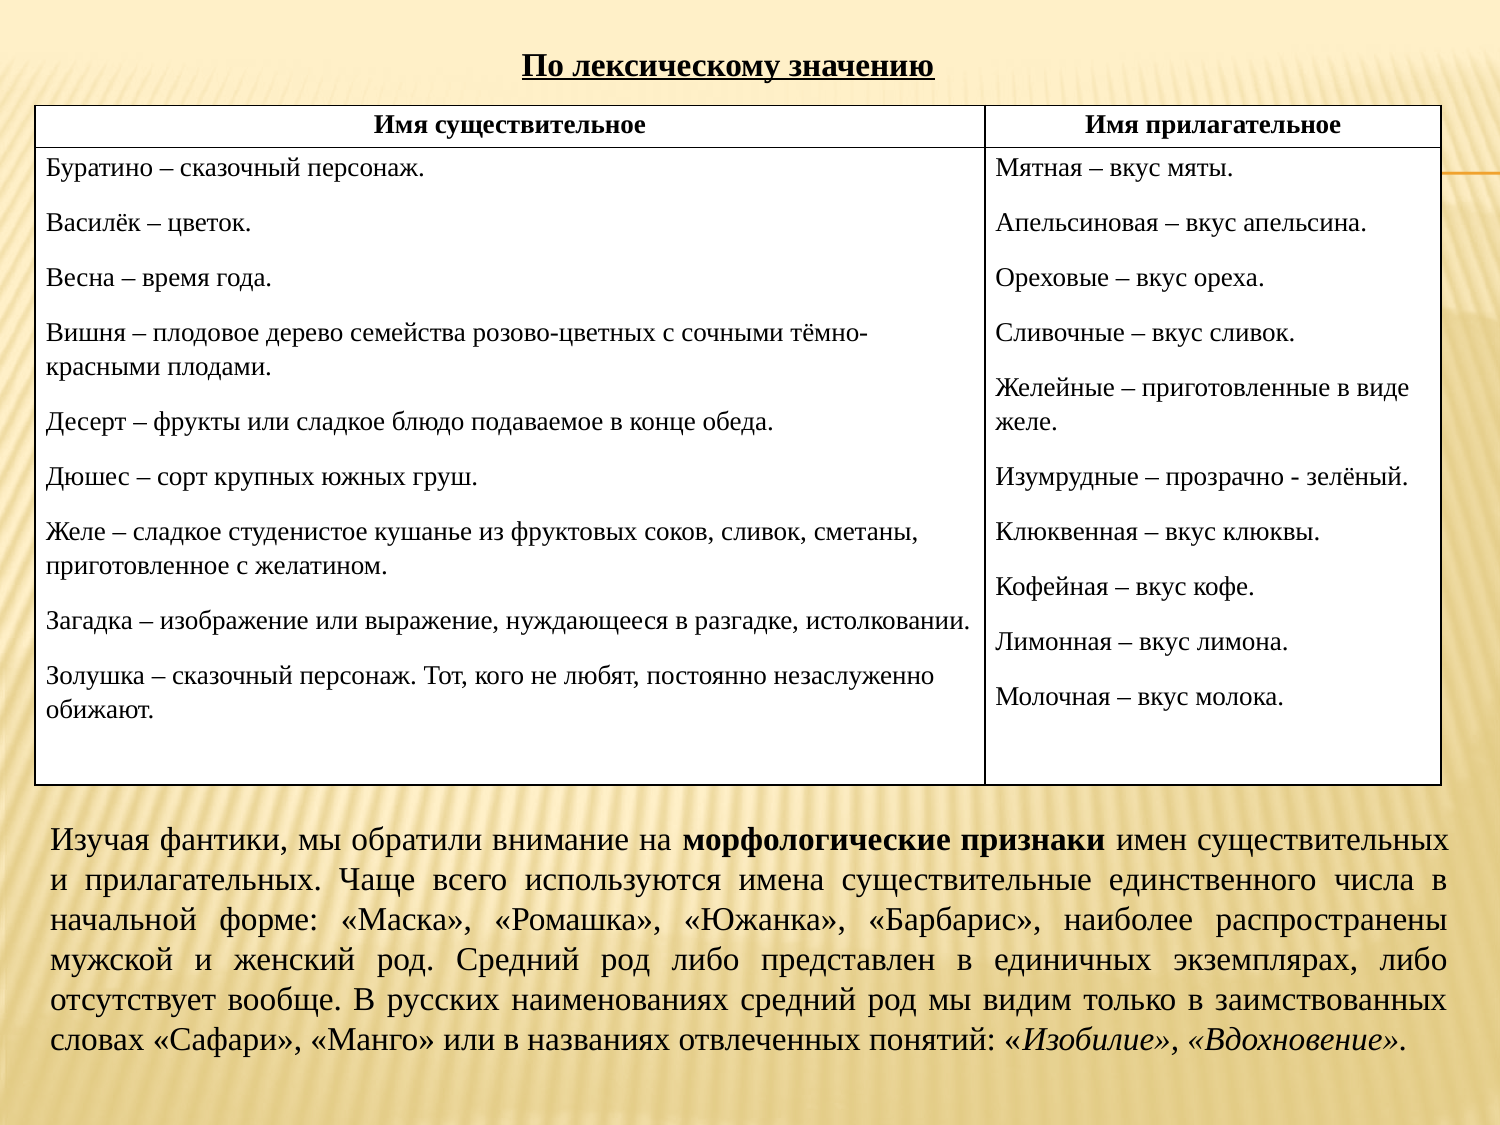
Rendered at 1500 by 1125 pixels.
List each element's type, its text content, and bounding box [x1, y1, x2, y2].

text_box Изучая фантики, мы обратили внимание на морфологические признаки имен существительных и прилагательных. Чаще всего используются имена существительные единственного числа в начальной форме: «Маска», «Ромашка», «Южанка», «Барбарис», наиболее распространены мужской и женский род. Средний род либо представлен в единичных экземплярах, либо отсутствует вообще. В русских наименованиях средний род мы видим только в заимствованных словах «Сафари», «Манго» или в названиях отвлеченных понятий: «Изобилие», «Вдохновение». [35, 810, 1465, 1065]
table_cell Буратино – сказочный персонаж. Василёк – цветок. Весна – время года. Вишня – плодовое дерево семейства розово-цветных с сочными тёмно-красными плодами. Десерт – фрукты или сладкое блюдо подаваемое в конце обеда. Дюшес – сорт крупных южных груш. Желе – сладкое студенистое кушанье из фруктовых соков, сливок, сметаны, приготовленное с желатином. Загадка – изображение или выражение, нуждающееся в разгадке, истолковании. Золушка – сказочный персонаж. Тот, кого не любят, постоянно незаслуженно обижают. [36, 148, 984, 784]
table_cell Мятная – вкус мяты. Апельсиновая – вкус апельсина. Ореховые – вкус ореха. Сливочные – вкус сливок. Желейные – приготовленные в виде желе. Изумрудные – прозрачно - зелёный. Клюквенная – вкус клюквы. Кофейная – вкус кофе. Лимонная – вкус лимона. Молочная – вкус молока. [986, 148, 1440, 784]
table_header Имя прилагательное [986, 106, 1440, 147]
text_box По лексическому значению [506, 35, 950, 91]
table_header Имя существительное [36, 106, 984, 147]
